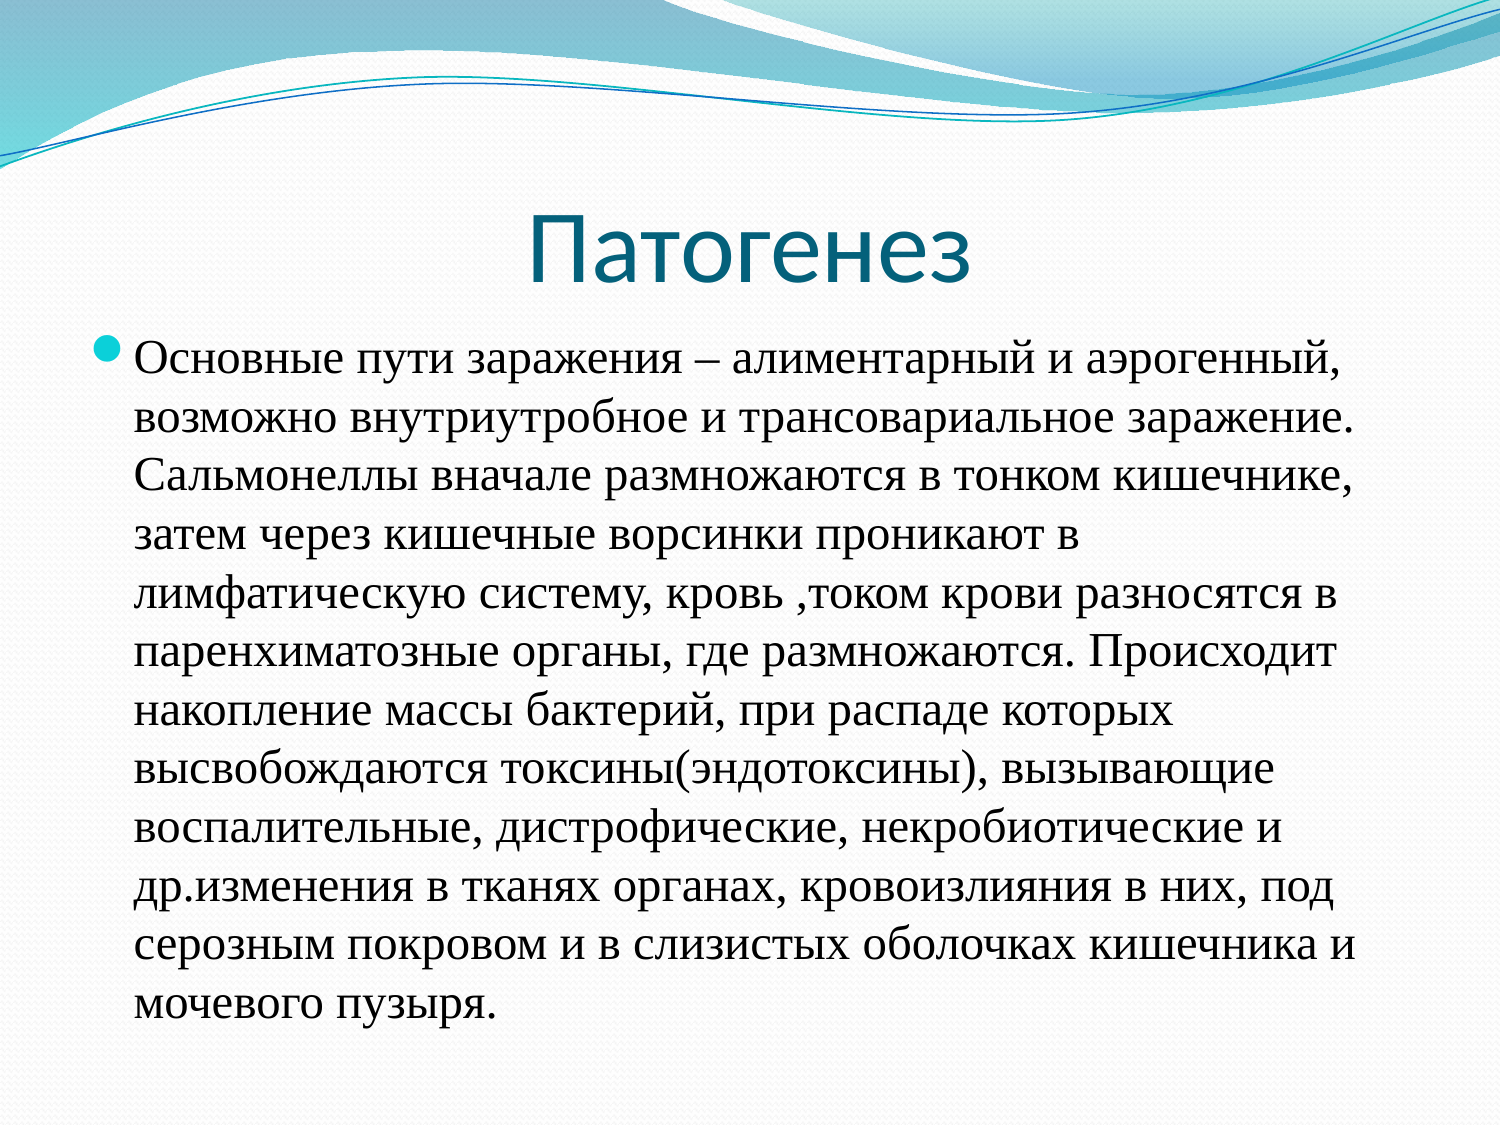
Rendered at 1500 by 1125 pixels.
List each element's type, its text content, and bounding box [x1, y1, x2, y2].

title Патогенез [75, 115, 1425, 303]
list Основные пути заражения – алиментарный и аэрогенный, возможно внутриутробное и трансовариальное заражение. Сальмонеллы вначале размножаются в тонком кишечнике, затем через кишечные ворсинки проникают в лимфатическую систему, кровь ,током крови разносятся в паренхиматозные органы, где размножаются. Происходит накопление массы бактерий, при распаде которых высвобождаются токсины(эндотоксины), вызывающие воспалительные, дистрофические, некробиотические и др.изменения в тканях органах, кровоизлияния в них, под серозным покровом и в слизистых оболочках кишечника и мочевого пузыря. [75, 317, 1425, 1038]
